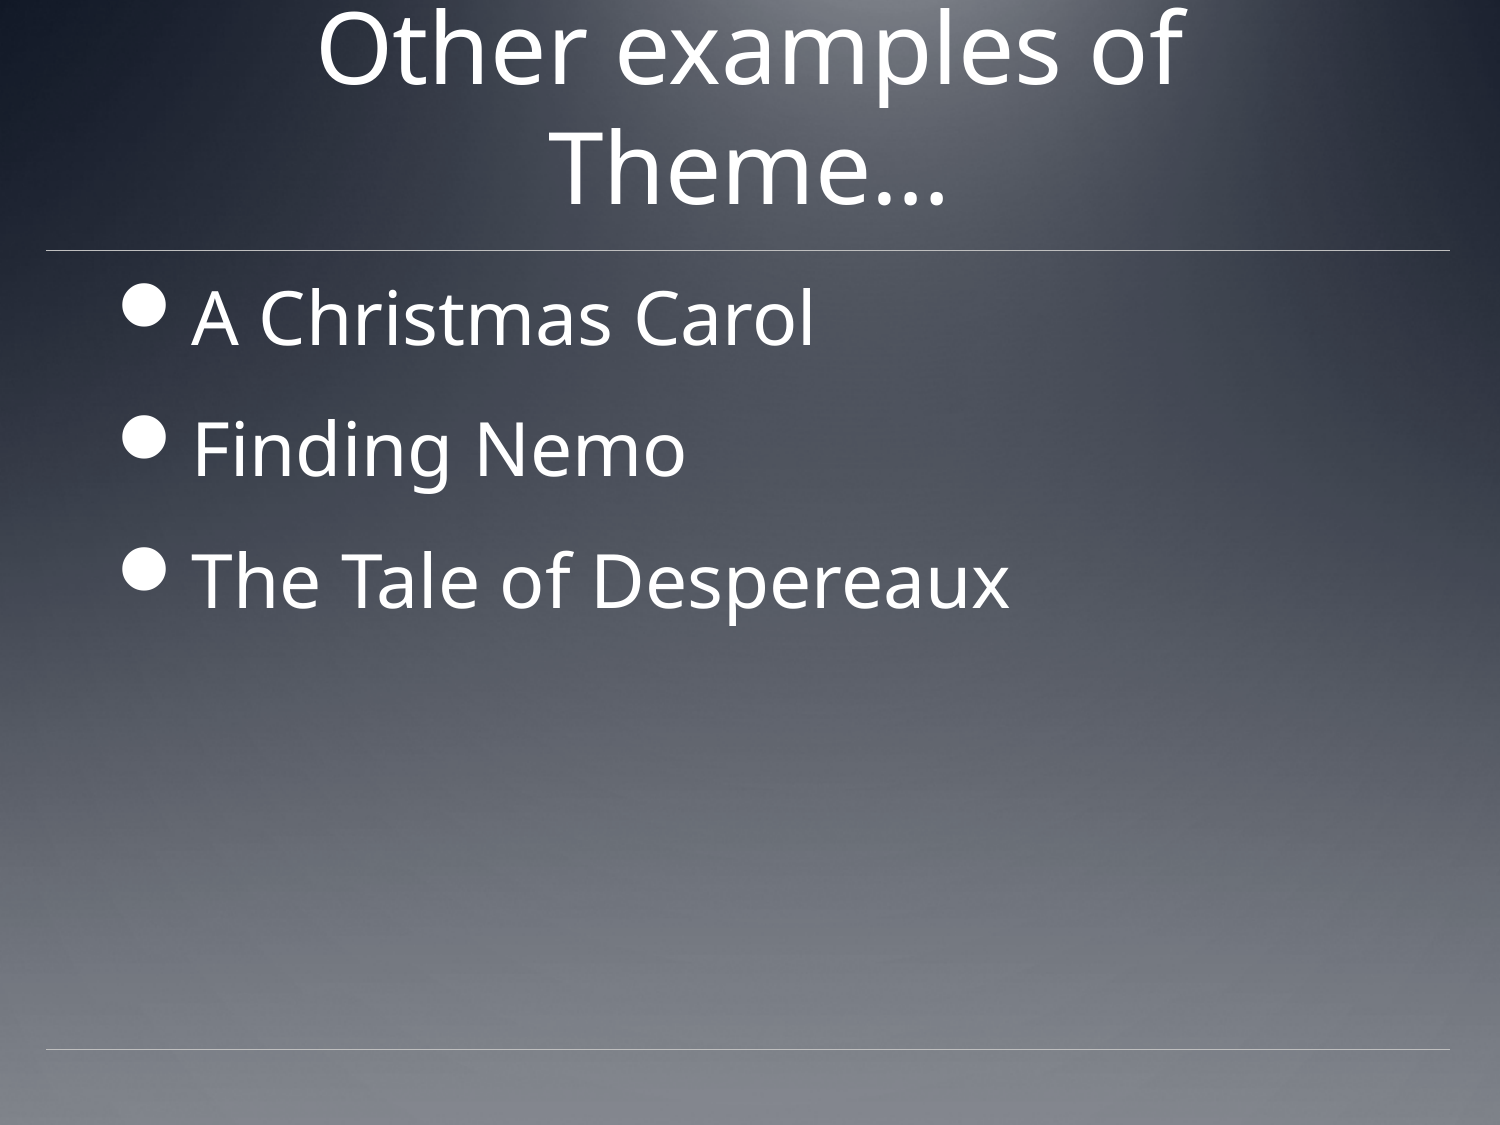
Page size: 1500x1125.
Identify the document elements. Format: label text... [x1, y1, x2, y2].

list A Christmas Carol Finding Nemo The Tale of Despereaux [101, 262, 1394, 1024]
title Other examples of Theme… [105, 17, 1394, 233]
